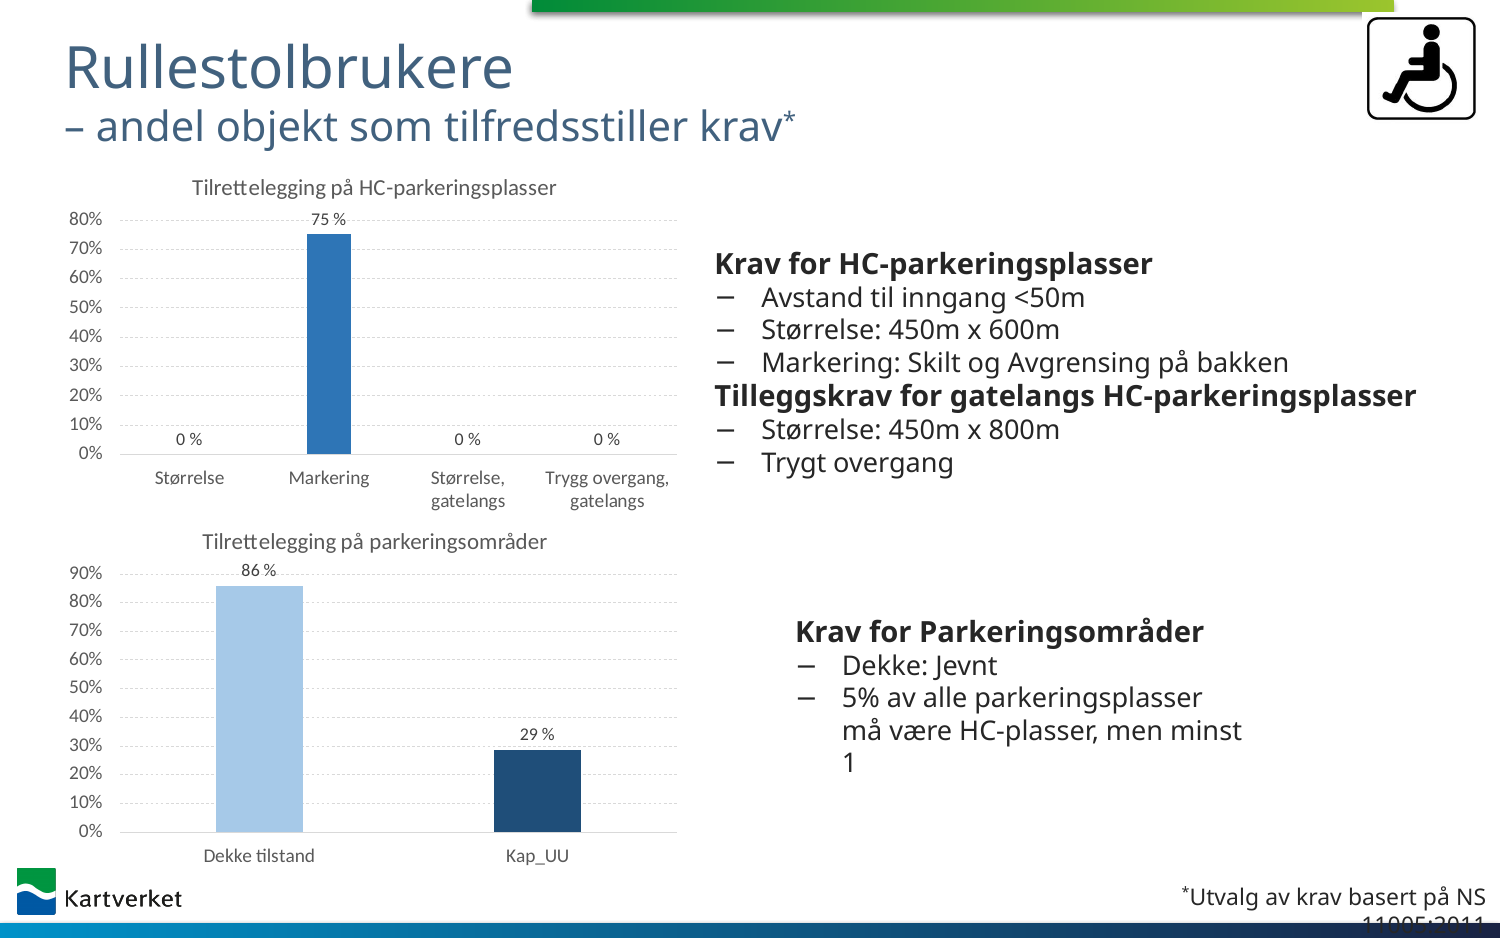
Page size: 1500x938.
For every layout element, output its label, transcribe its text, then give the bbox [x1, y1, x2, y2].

text_box *Utvalg av krav basert på NS 11005:2011 [1068, 873, 1500, 938]
picture [62, 166, 688, 519]
text_box Krav for HC-parkeringsplasser Avstand til inngang <50m Størrelse: 450m x 600m Markering: Skilt og Avgrensing på bakken Tilleggskrav for gatelangs HC-parkeringsplasser Størrelse: 450m x 800m Trygt overgang [699, 237, 1433, 485]
picture [62, 520, 688, 874]
picture [1362, 12, 1481, 126]
text_box Rullestolbrukere – andel objekt som tilfredsstiller krav* [49, 25, 1431, 158]
text_box Krav for Parkeringsområder Dekke: Jevnt 5% av alle parkeringsplasser må være HC-plasser, men minst 1 [780, 605, 1261, 786]
